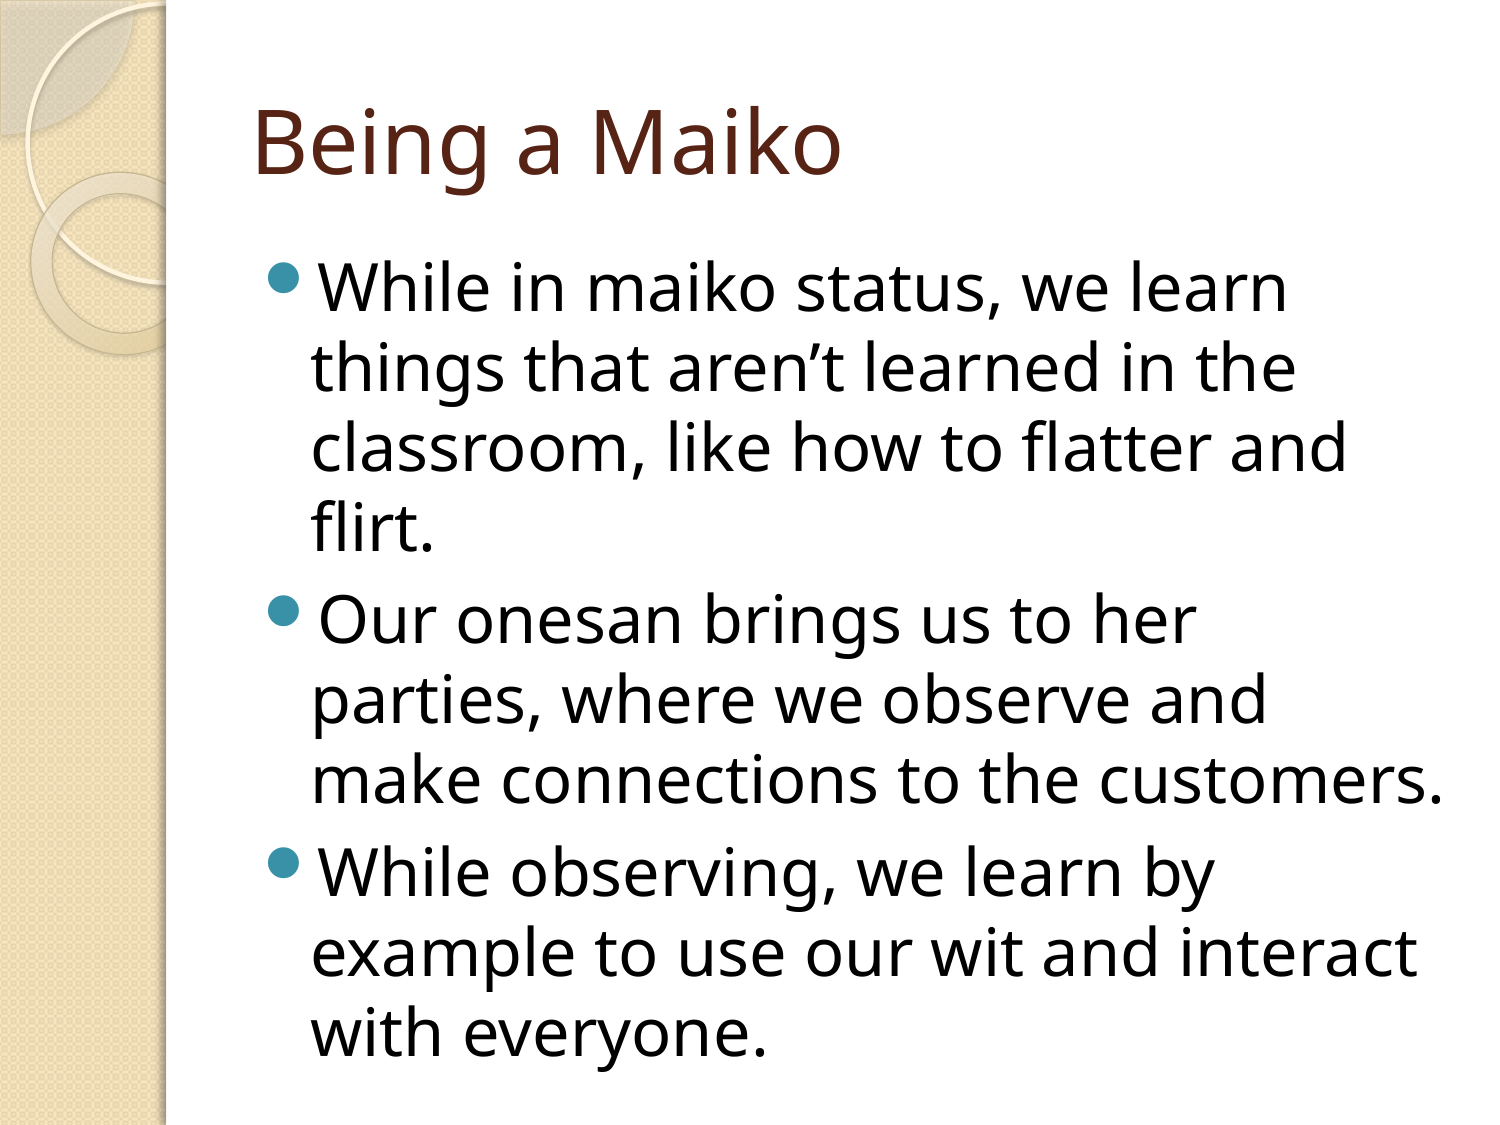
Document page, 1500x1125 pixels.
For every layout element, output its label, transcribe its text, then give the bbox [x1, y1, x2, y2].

list While in maiko status, we learn things that aren’t learned in the classroom, like how to flatter and flirt. Our onesan brings us to her parties, where we observe and make connections to the customers. While observing, we learn by example to use our wit and interact with everyone. [235, 237, 1466, 1025]
title Being a Maiko [235, 45, 1466, 233]
